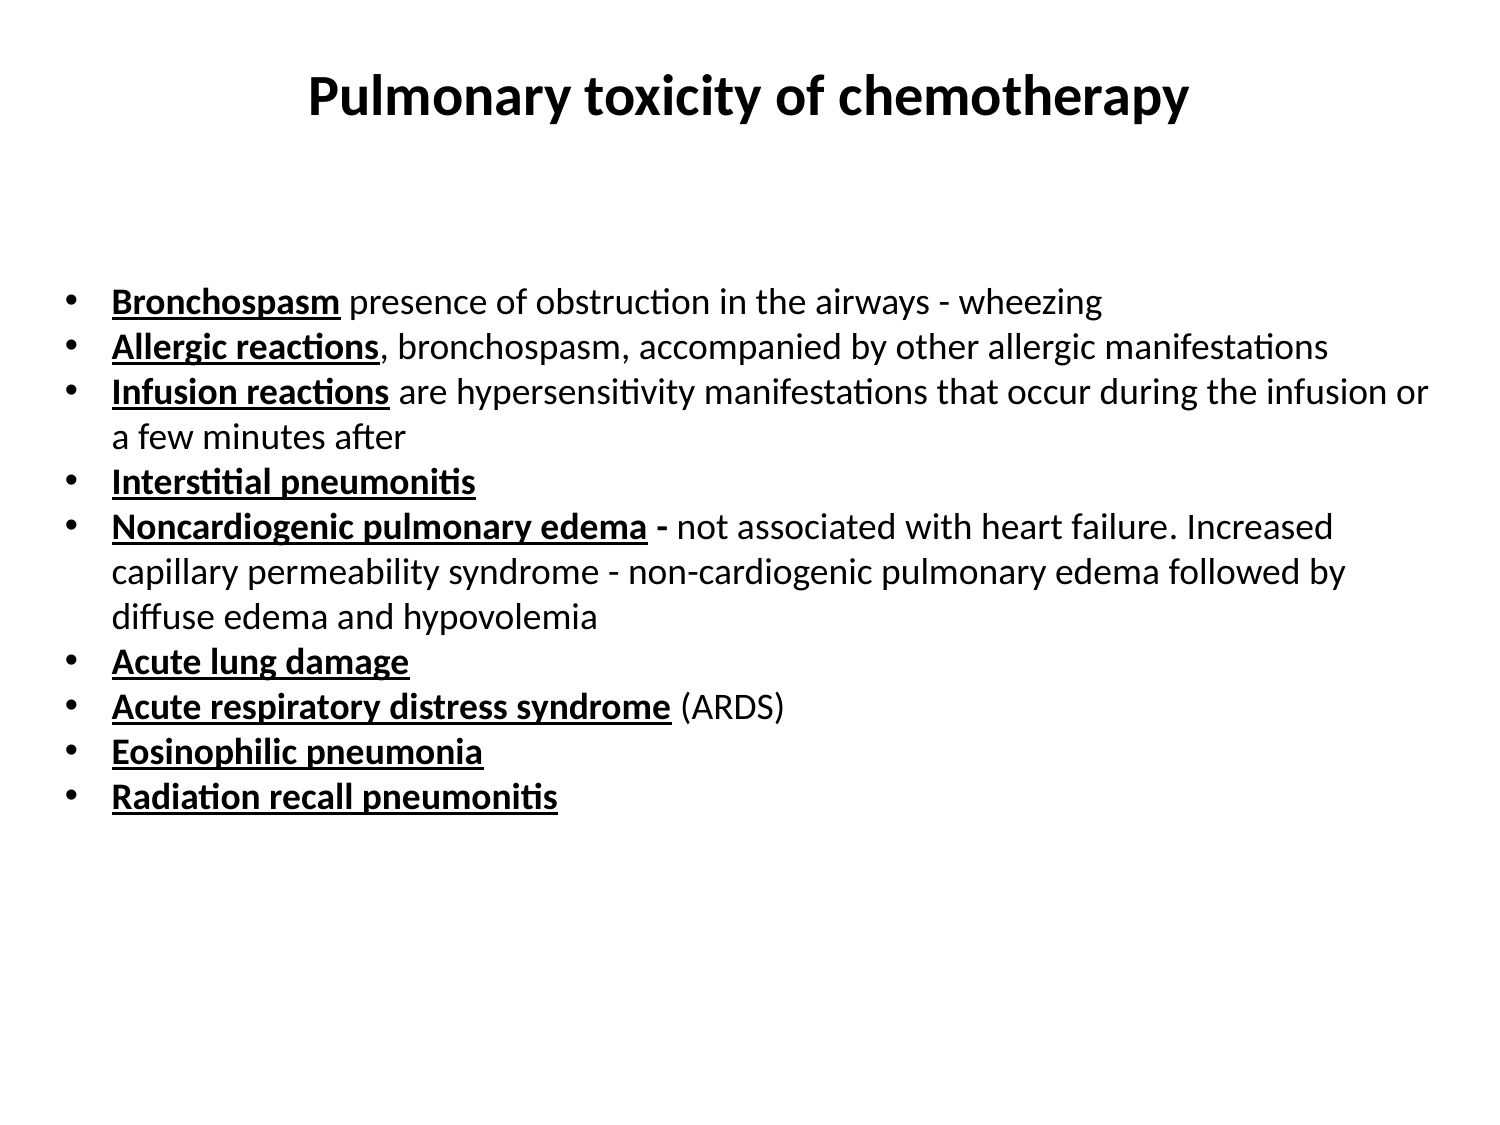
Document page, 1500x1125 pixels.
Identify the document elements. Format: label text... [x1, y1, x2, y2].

text_box Bronchospasm presence of obstruction in the airways - wheezing Allergic reactions, bronchospasm, accompanied by other allergic manifestations Infusion reactions are hypersensitivity manifestations that occur during the infusion or a few minutes after Interstitial pneumonitis Noncardiogenic pulmonary edema - not associated with heart failure. Increased capillary permeability syndrome - non-cardiogenic pulmonary edema followed by diffuse edema and hypovolemia Acute lung damage Acute respiratory distress syndrome (ARDS) Eosinophilic pneumonia Radiation recall pneumonitis [50, 224, 1450, 825]
text_box Pulmonary toxicity of chemotherapy [62, 50, 1436, 135]
